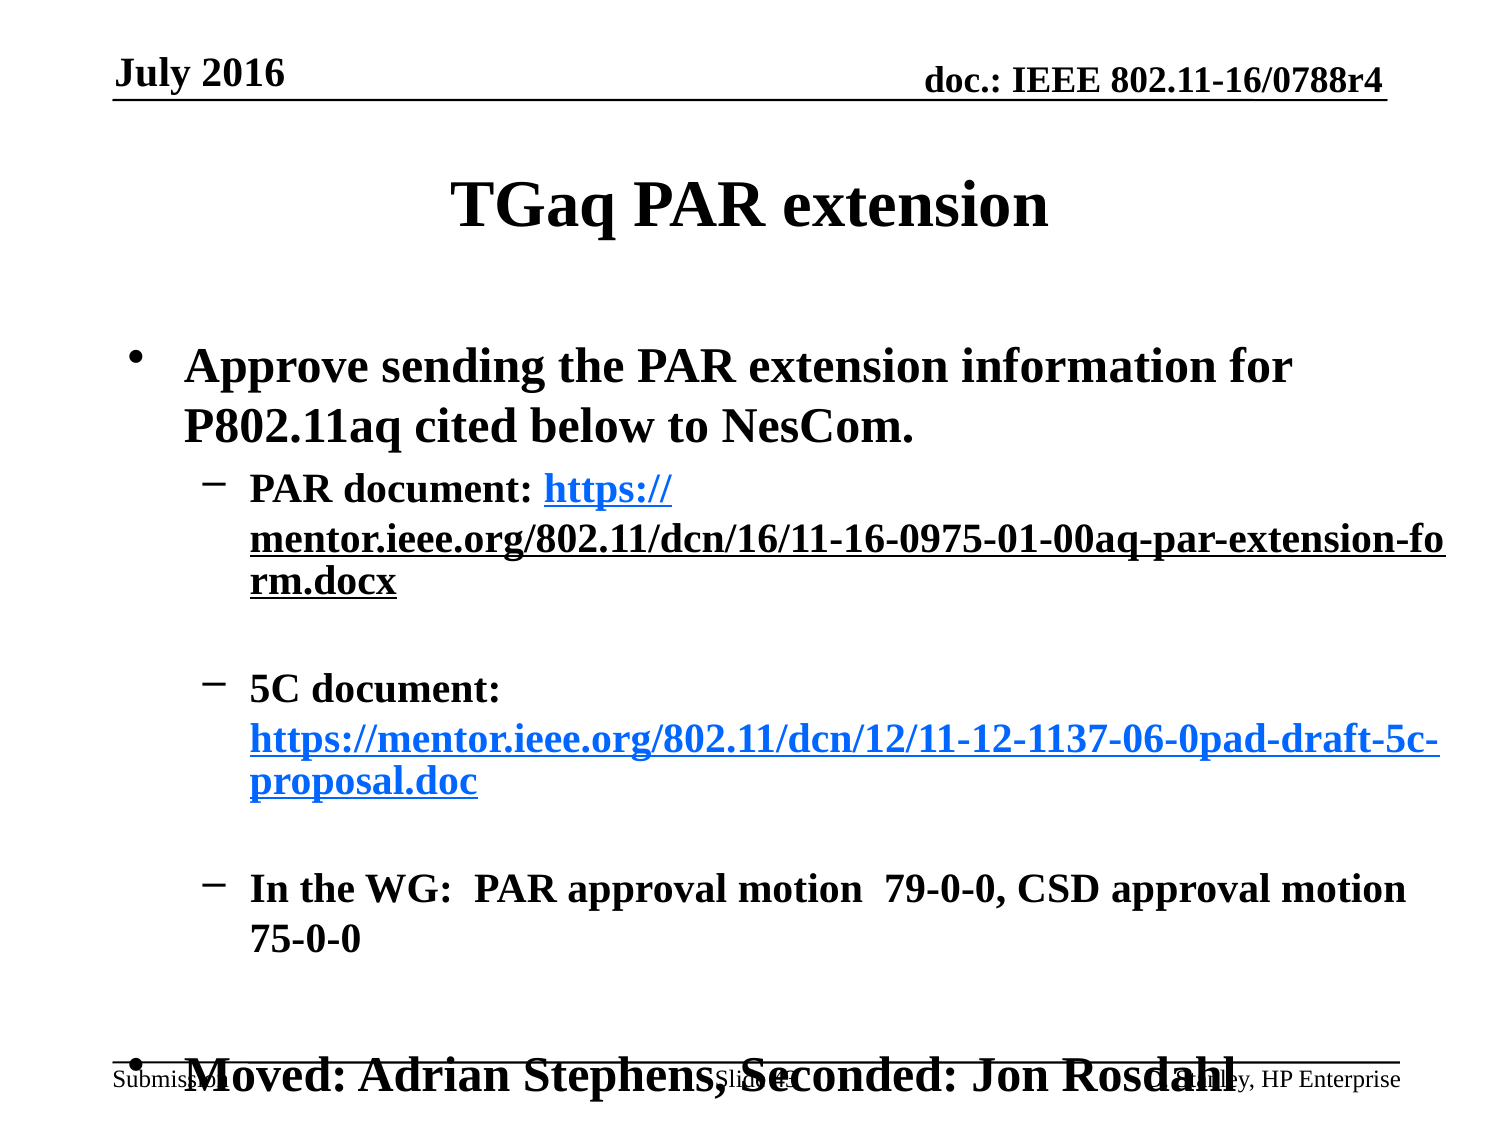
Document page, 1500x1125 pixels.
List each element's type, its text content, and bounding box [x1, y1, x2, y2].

footer D. Stanley, HP Enterprise [878, 1061, 1402, 1093]
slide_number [114, 49, 423, 95]
slide_number Slide 43 [712, 1061, 800, 1093]
title TGaq PAR extension [112, 112, 1388, 288]
list Approve sending the PAR extension information for P802.11aq cited below to NesCom. PAR document: https://mentor.ieee.org/802.11/dcn/16/11-16-0975-01-00aq-par-extension-form.docx 5C document: https://mentor.ieee.org/802.11/dcn/12/11-12-1137-06-0pad-draft-5c-proposal.doc In the WG: PAR approval motion 79-0-0, CSD approval motion 75-0-0 Moved: Adrian Stephens, Seconded: Jon Rosdahl Result: [112, 324, 1463, 1038]
